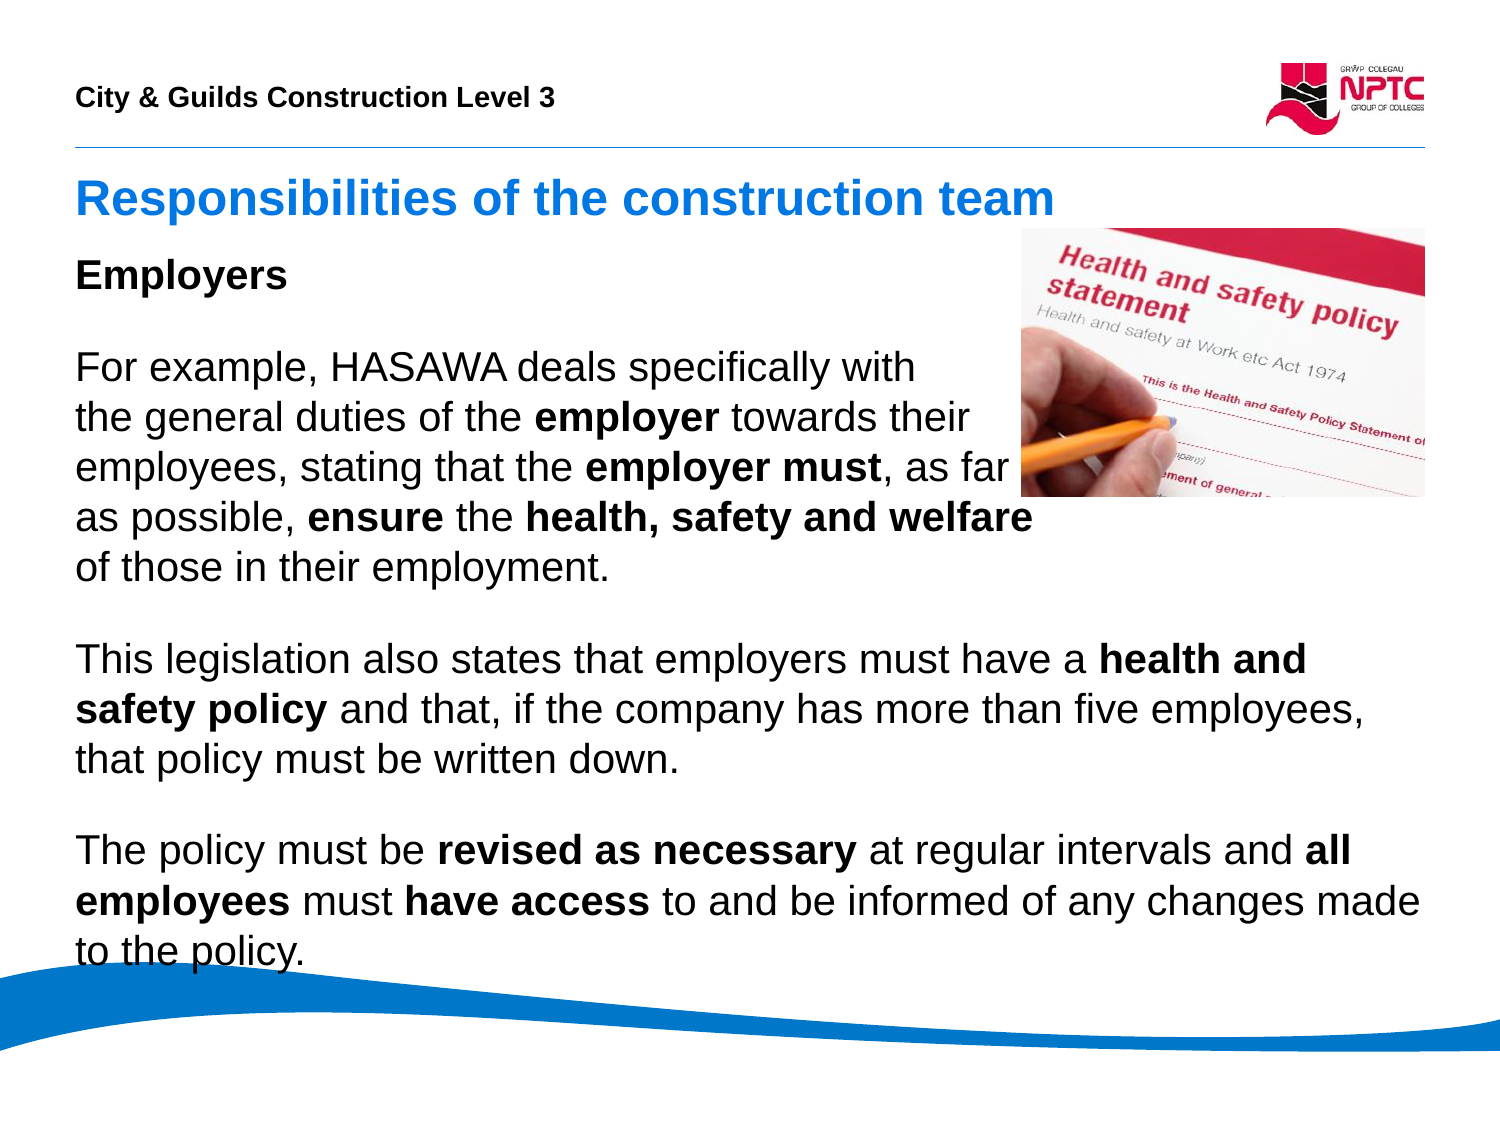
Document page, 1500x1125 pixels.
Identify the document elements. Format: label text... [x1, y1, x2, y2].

title Responsibilities of the construction team [74, 165, 1426, 229]
picture [1020, 227, 1425, 498]
picture [1266, 63, 1424, 135]
list Employers For example, HASAWA deals specifically with the general duties of the employer towards their employees, stating that the employer must, as far as possible, ensure the health, safety and welfare of those in their employment. This legislation also states that employers must have a health and safety policy and that, if the company has more than five employees, that policy must be written down. The policy must be revised as necessary at regular intervals and all employees must have access to and be informed of any changes made to the policy. [74, 247, 1426, 946]
